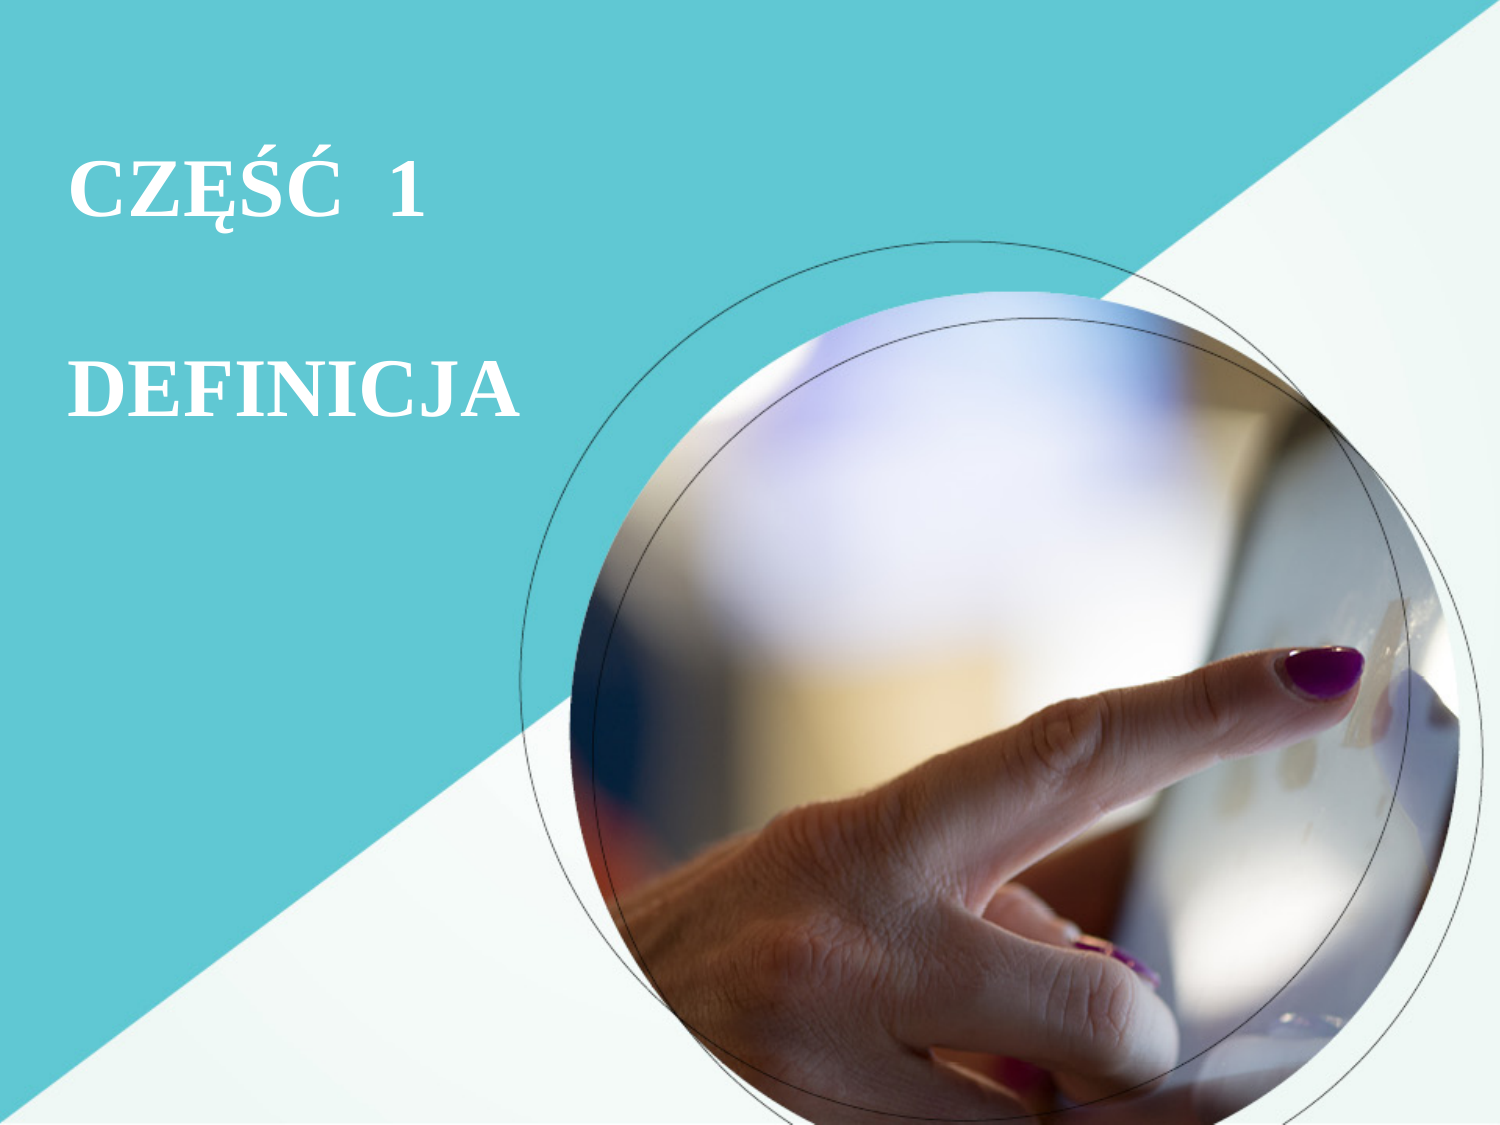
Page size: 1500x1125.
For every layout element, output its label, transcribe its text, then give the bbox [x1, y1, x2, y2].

picture [0, 0, 1500, 1125]
text_box CZĘŚĆ 1 DEFINICJA [53, 125, 703, 441]
